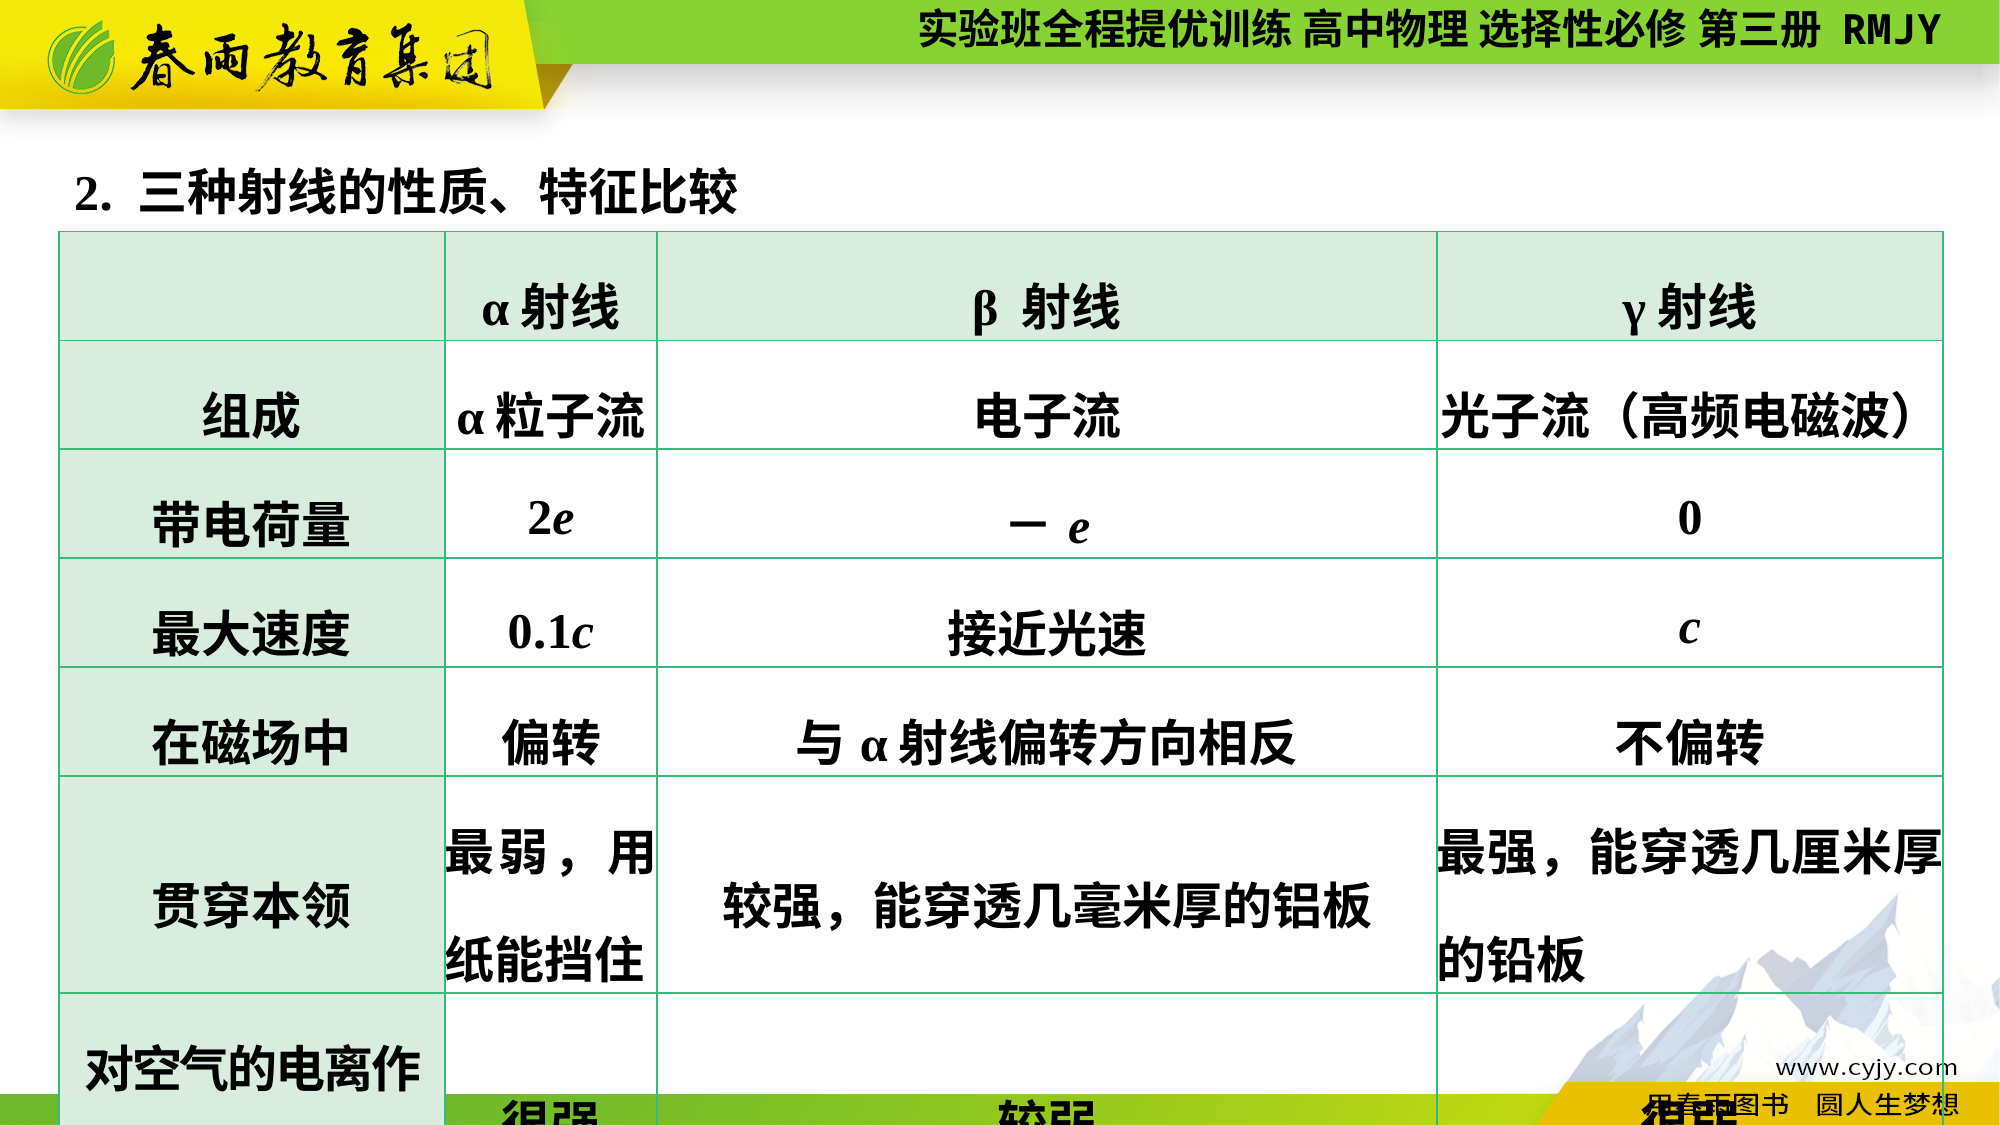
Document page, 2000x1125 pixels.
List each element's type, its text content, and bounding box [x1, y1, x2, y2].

list 2. 三种射线的性质、特征比较 [59, 122, 1944, 217]
table_cell 很强 [446, 994, 656, 1125]
table_cell 带电荷量 [60, 450, 444, 557]
table_cell 在磁场中 [60, 668, 444, 775]
table_header β 射线 [658, 232, 1436, 340]
table_header [60, 232, 444, 340]
table_cell 最弱，用纸能挡住 [446, 777, 656, 992]
table_cell c [1438, 559, 1942, 666]
table_header α射线 [446, 232, 656, 340]
table_cell 很弱 [1438, 994, 1942, 1125]
table_cell 贯穿本领 [60, 777, 444, 992]
table_cell 0 [1438, 450, 1942, 557]
table_cell 组成 [60, 341, 444, 448]
table_cell 2e [446, 450, 656, 557]
table_cell 较弱 [658, 994, 1436, 1125]
table_cell －e [658, 450, 1436, 557]
table_cell 光子流（高频电磁波） [1438, 341, 1942, 448]
table_cell 不偏转 [1438, 668, 1942, 775]
table_header γ射线 [1438, 232, 1942, 340]
table_cell 与α射线偏转方向相反 [658, 668, 1436, 775]
table_cell α粒子流 [446, 341, 656, 448]
table_cell 最大速度 [60, 559, 444, 666]
table_cell 偏转 [446, 668, 656, 775]
table_cell 最强，能穿透几厘米厚的铅板 [1438, 777, 1942, 992]
table_cell 接近光速 [658, 559, 1436, 666]
table_cell 电子流 [658, 341, 1436, 448]
table_cell 对空气的电离作用 [60, 994, 444, 1125]
table_cell 较强，能穿透几毫米厚的铝板 [658, 777, 1436, 992]
table_cell 0.1c [446, 559, 656, 666]
picture [0, 0, 2000, 1125]
